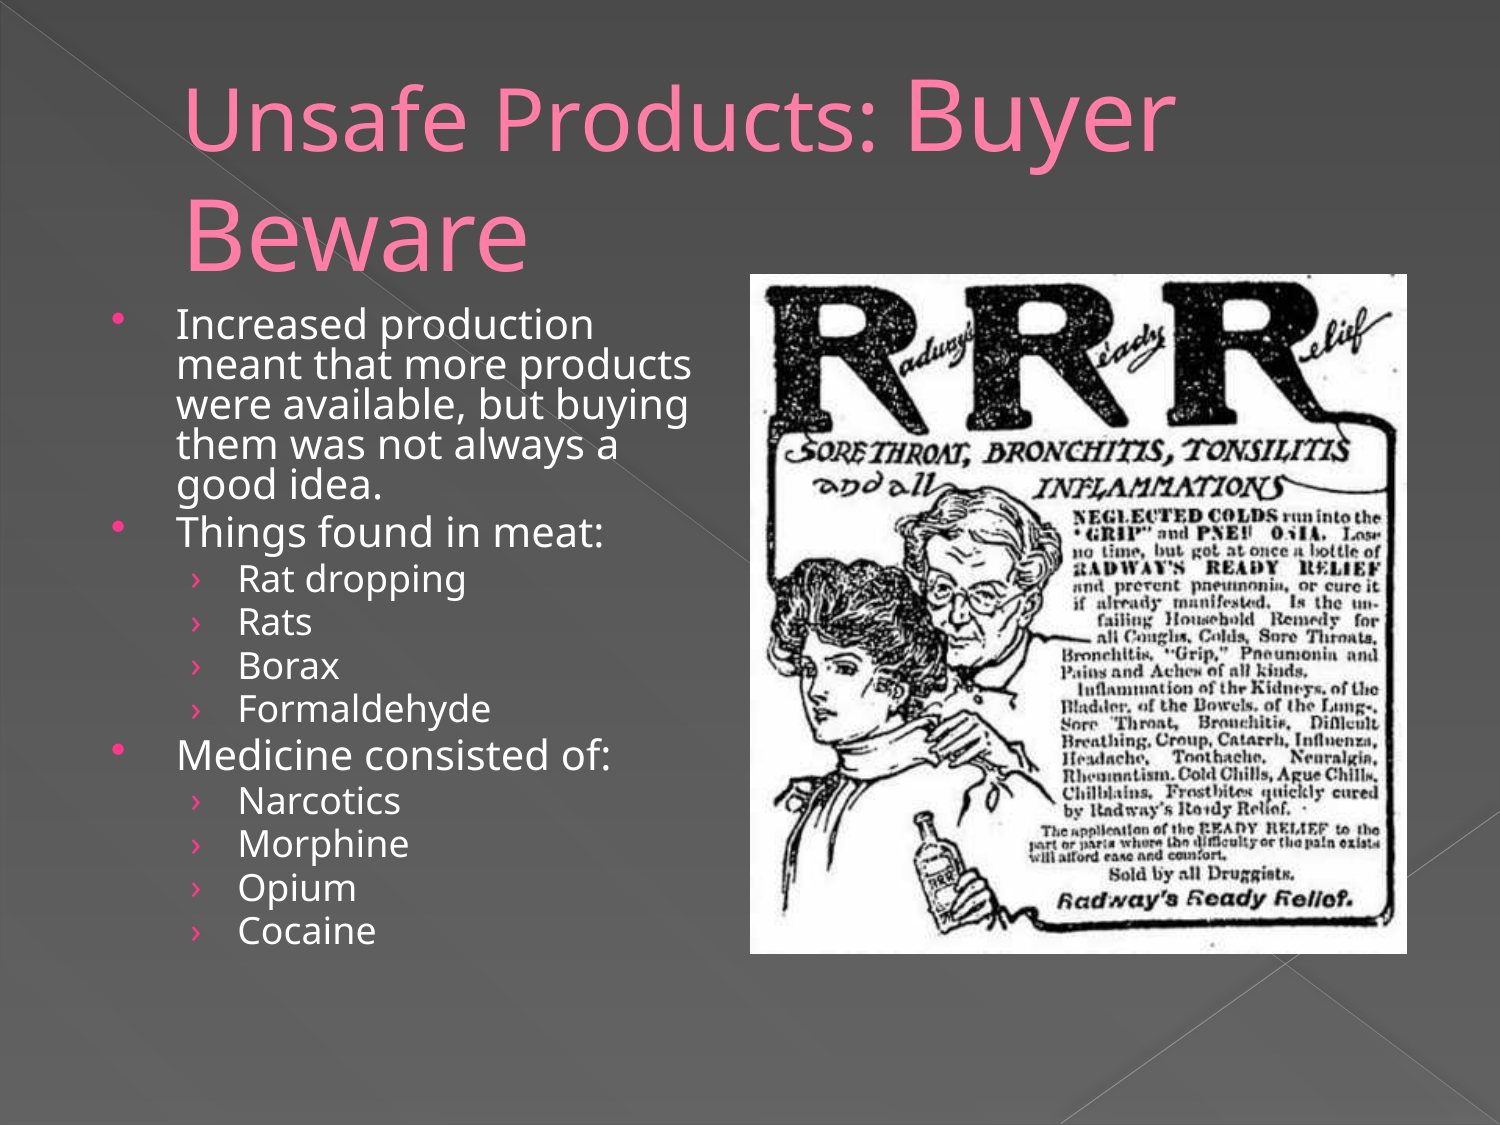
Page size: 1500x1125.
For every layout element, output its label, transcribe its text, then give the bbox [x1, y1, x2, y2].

picture [749, 274, 1407, 954]
list Increased production meant that more products were available, but buying them was not always a good idea. Things found in meat: Rat dropping Rats Borax Formaldehyde Medicine consisted of: Narcotics Morphine Opium Cocaine [87, 299, 744, 963]
title Unsafe Products: Buyer Beware [87, 77, 1425, 266]
